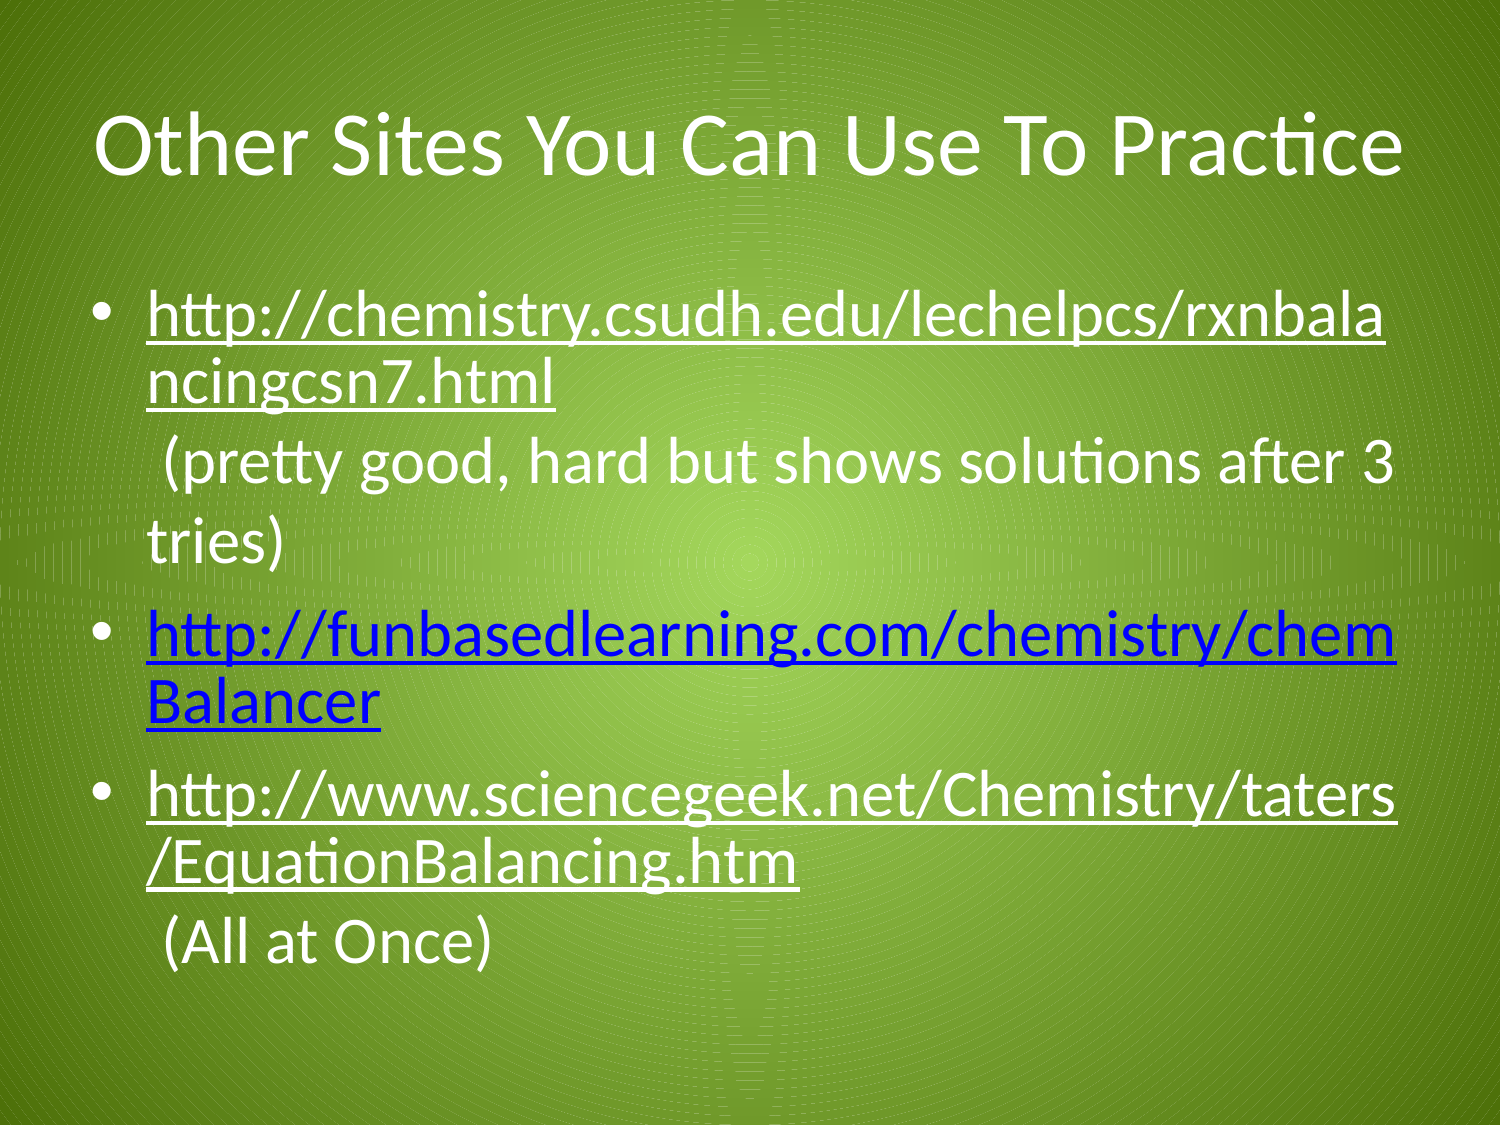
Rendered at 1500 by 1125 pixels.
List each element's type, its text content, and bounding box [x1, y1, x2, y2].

title Other Sites You Can Use To Practice [75, 45, 1425, 233]
list http://chemistry.csudh.edu/lechelpcs/rxnbalancingcsn7.html (pretty good, hard but shows solutions after 3 tries) http://funbasedlearning.com/chemistry/chemBalancer http://www.sciencegeek.net/Chemistry/taters/EquationBalancing.htm (All at Once) [75, 262, 1425, 1005]
